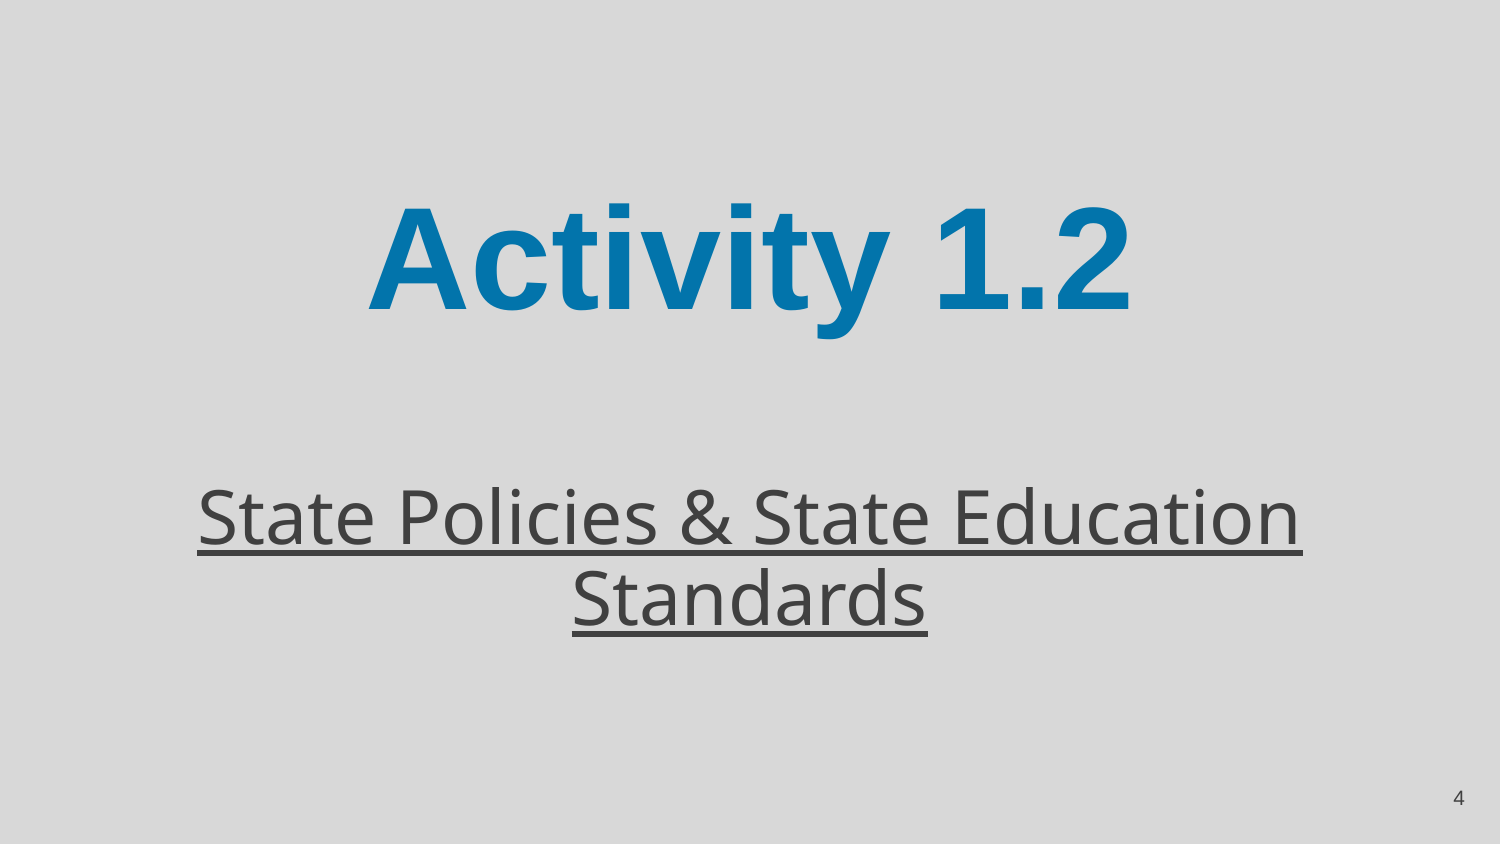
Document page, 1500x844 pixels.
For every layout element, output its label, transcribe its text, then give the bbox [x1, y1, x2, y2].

title Activity 1.2 [51, 122, 1449, 354]
subtitle State Policies & State Education Standards [51, 464, 1449, 771]
slide_number ‹#› [1389, 764, 1480, 830]
